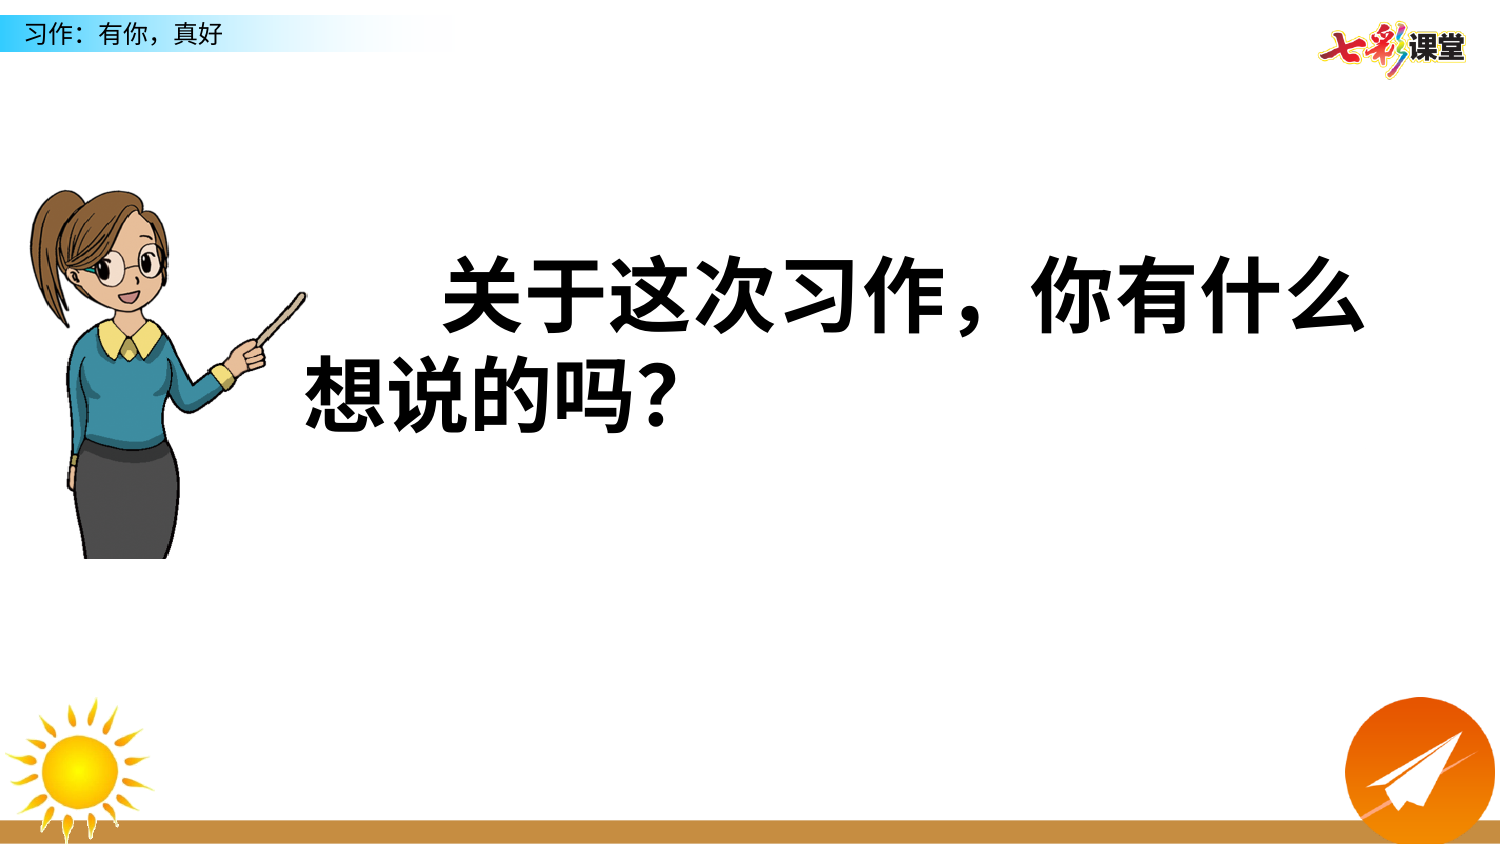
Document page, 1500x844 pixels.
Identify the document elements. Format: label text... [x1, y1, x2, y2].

text_box 想起小学时光的一幕幕，我庆幸结交了你这个朋友。有你相伴，一路同行，真好啊！小学六年的时光已经过去了一大半，我现在更应该珍惜时光，珍惜与你的友谊。 [323, 270, 1350, 419]
picture [5, 697, 155, 844]
picture [1345, 697, 1495, 844]
picture [1316, 20, 1468, 80]
picture [29, 189, 308, 559]
text_box 关于这次习作，你有什么想说的吗？ [327, 274, 1346, 415]
